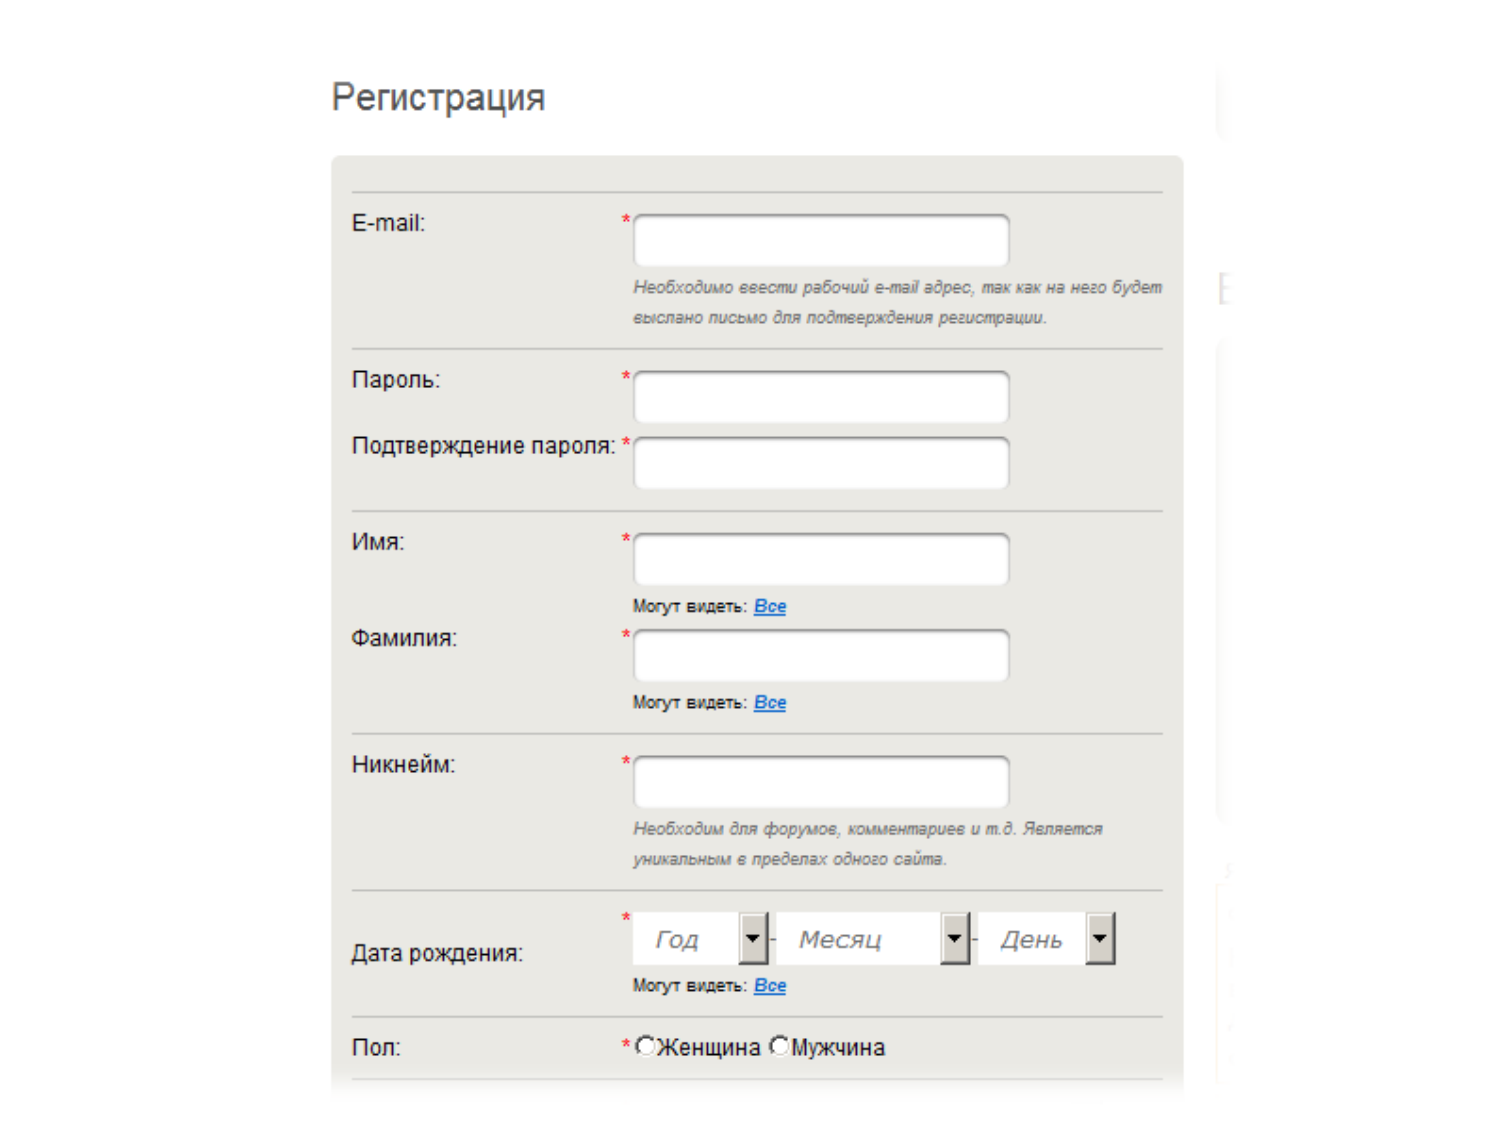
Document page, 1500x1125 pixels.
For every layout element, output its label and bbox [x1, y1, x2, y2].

picture [277, 54, 1235, 1105]
